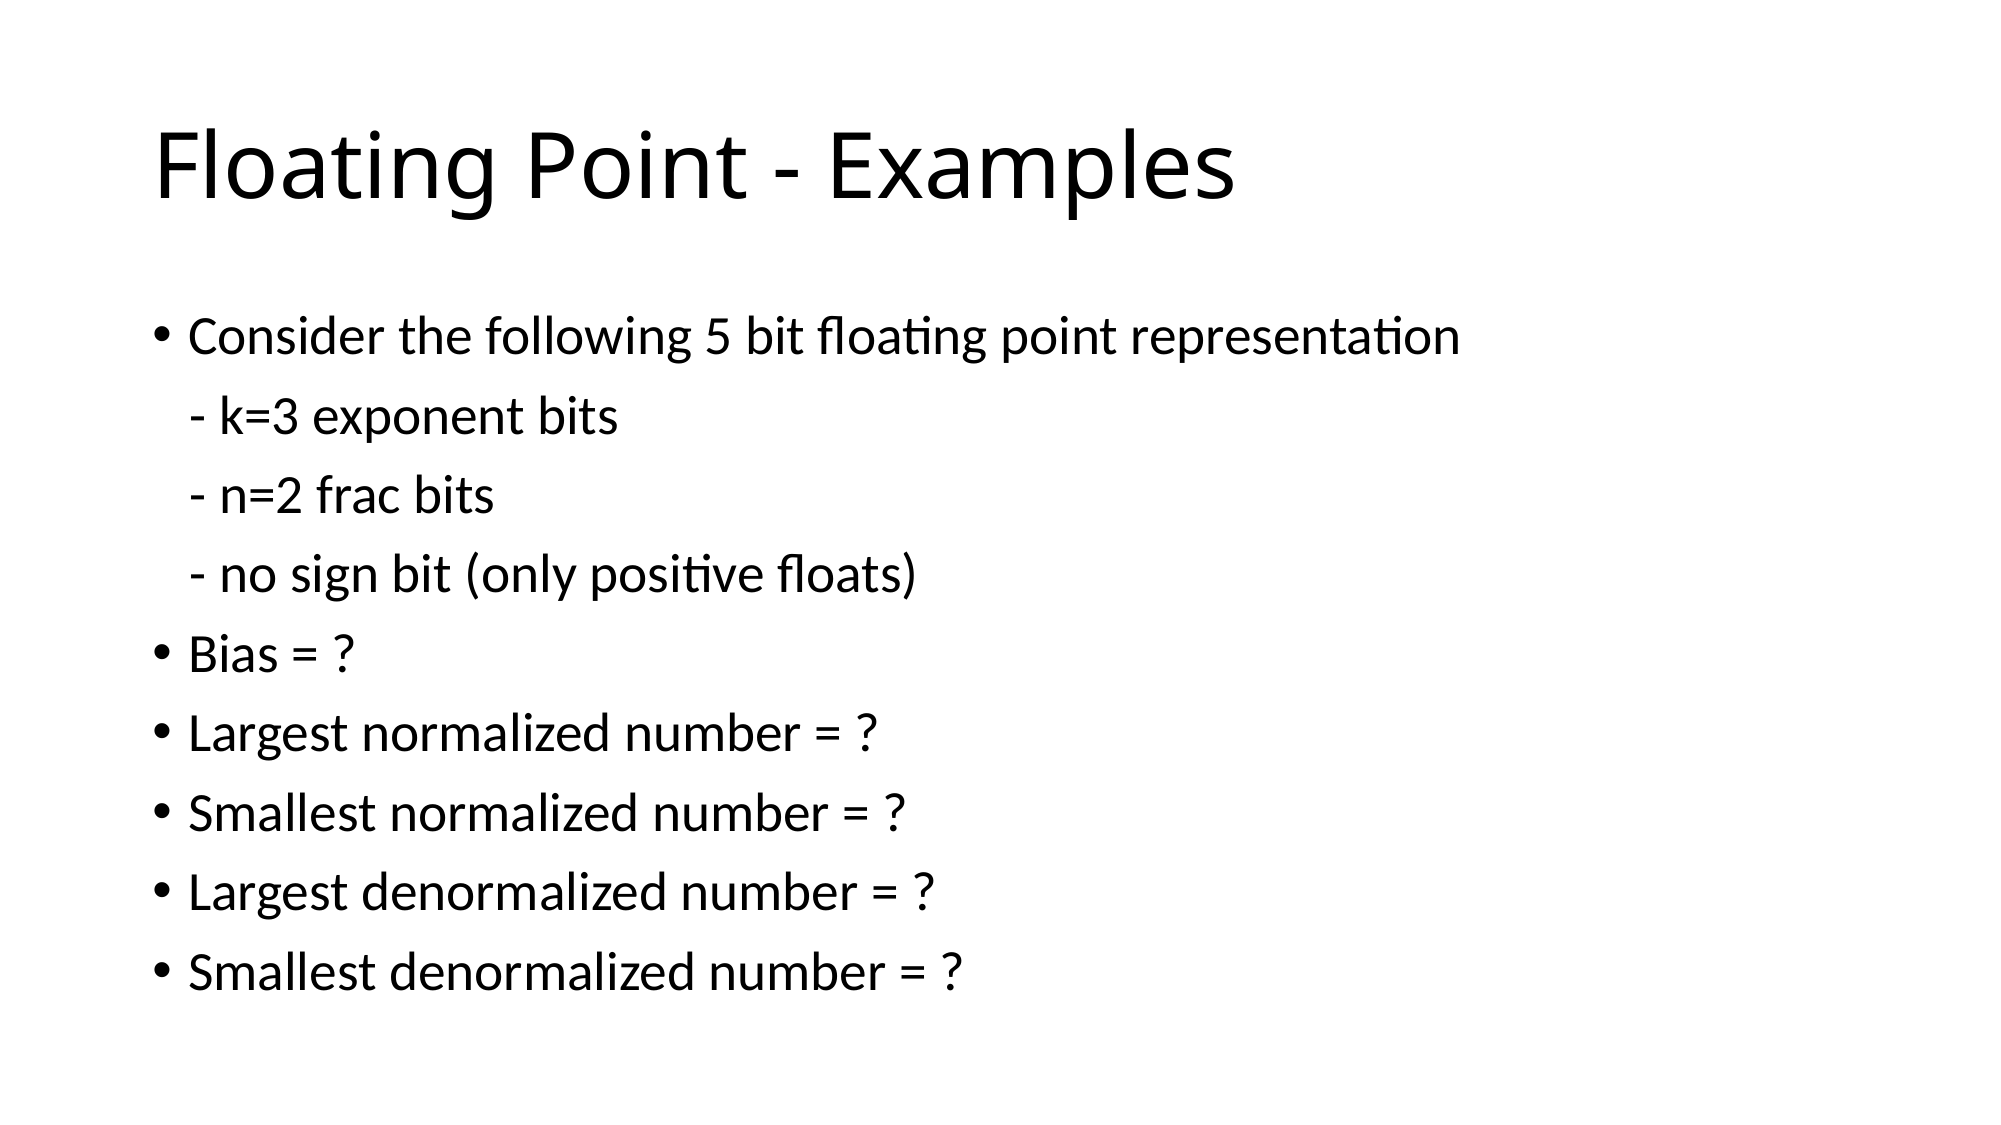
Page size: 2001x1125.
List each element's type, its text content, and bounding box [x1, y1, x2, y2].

list Consider the following 5 bit floating point representation - k=3 exponent bits - n=2 frac bits - no sign bit (only positive floats) Bias = ? Largest normalized number = ? Smallest normalized number = ? Largest denormalized number = ? Smallest denormalized number = ? [137, 299, 1863, 1014]
title Floating Point - Examples [137, 59, 1863, 278]
